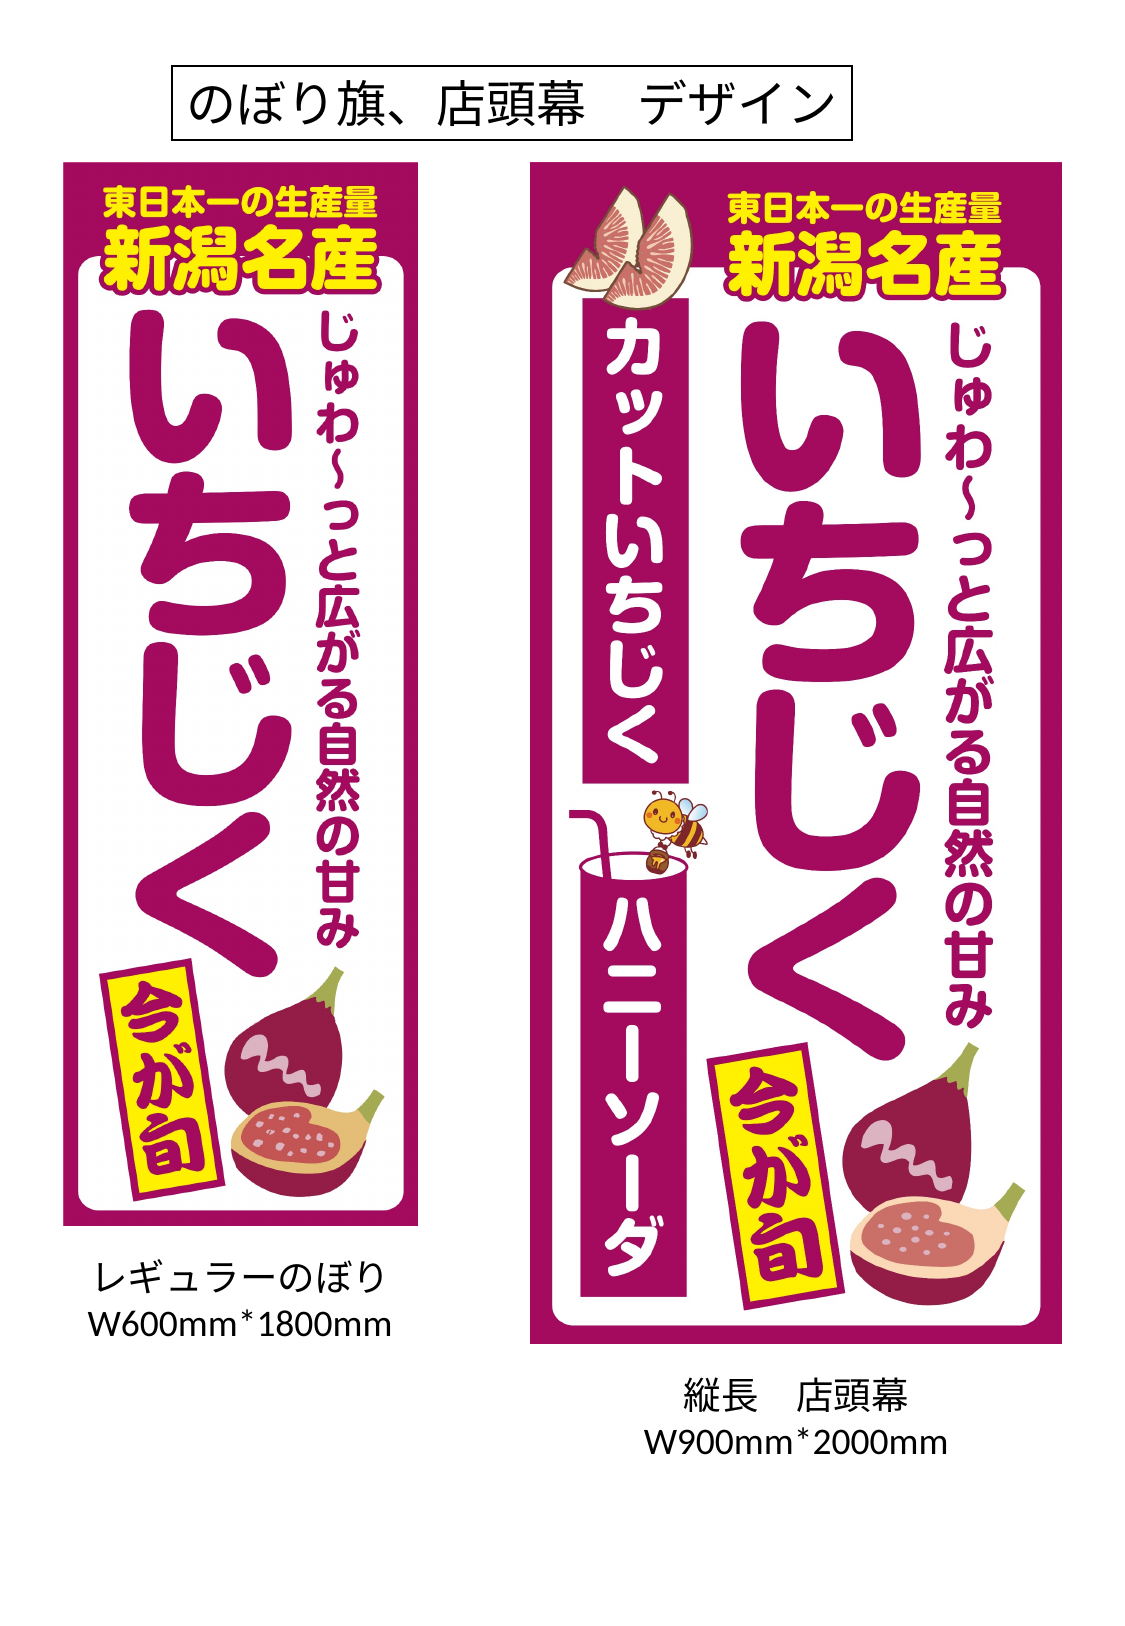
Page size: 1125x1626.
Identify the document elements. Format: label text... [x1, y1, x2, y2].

text_box 縦長 店頭幕 W900mm*2000mm [628, 1364, 964, 1470]
text_box レギュラーのぼり W600mm*1800mm [72, 1246, 408, 1352]
text_box のぼり旗、店頭幕 デザイン [171, 65, 853, 141]
picture [62, 162, 418, 1226]
picture [530, 162, 1062, 1344]
